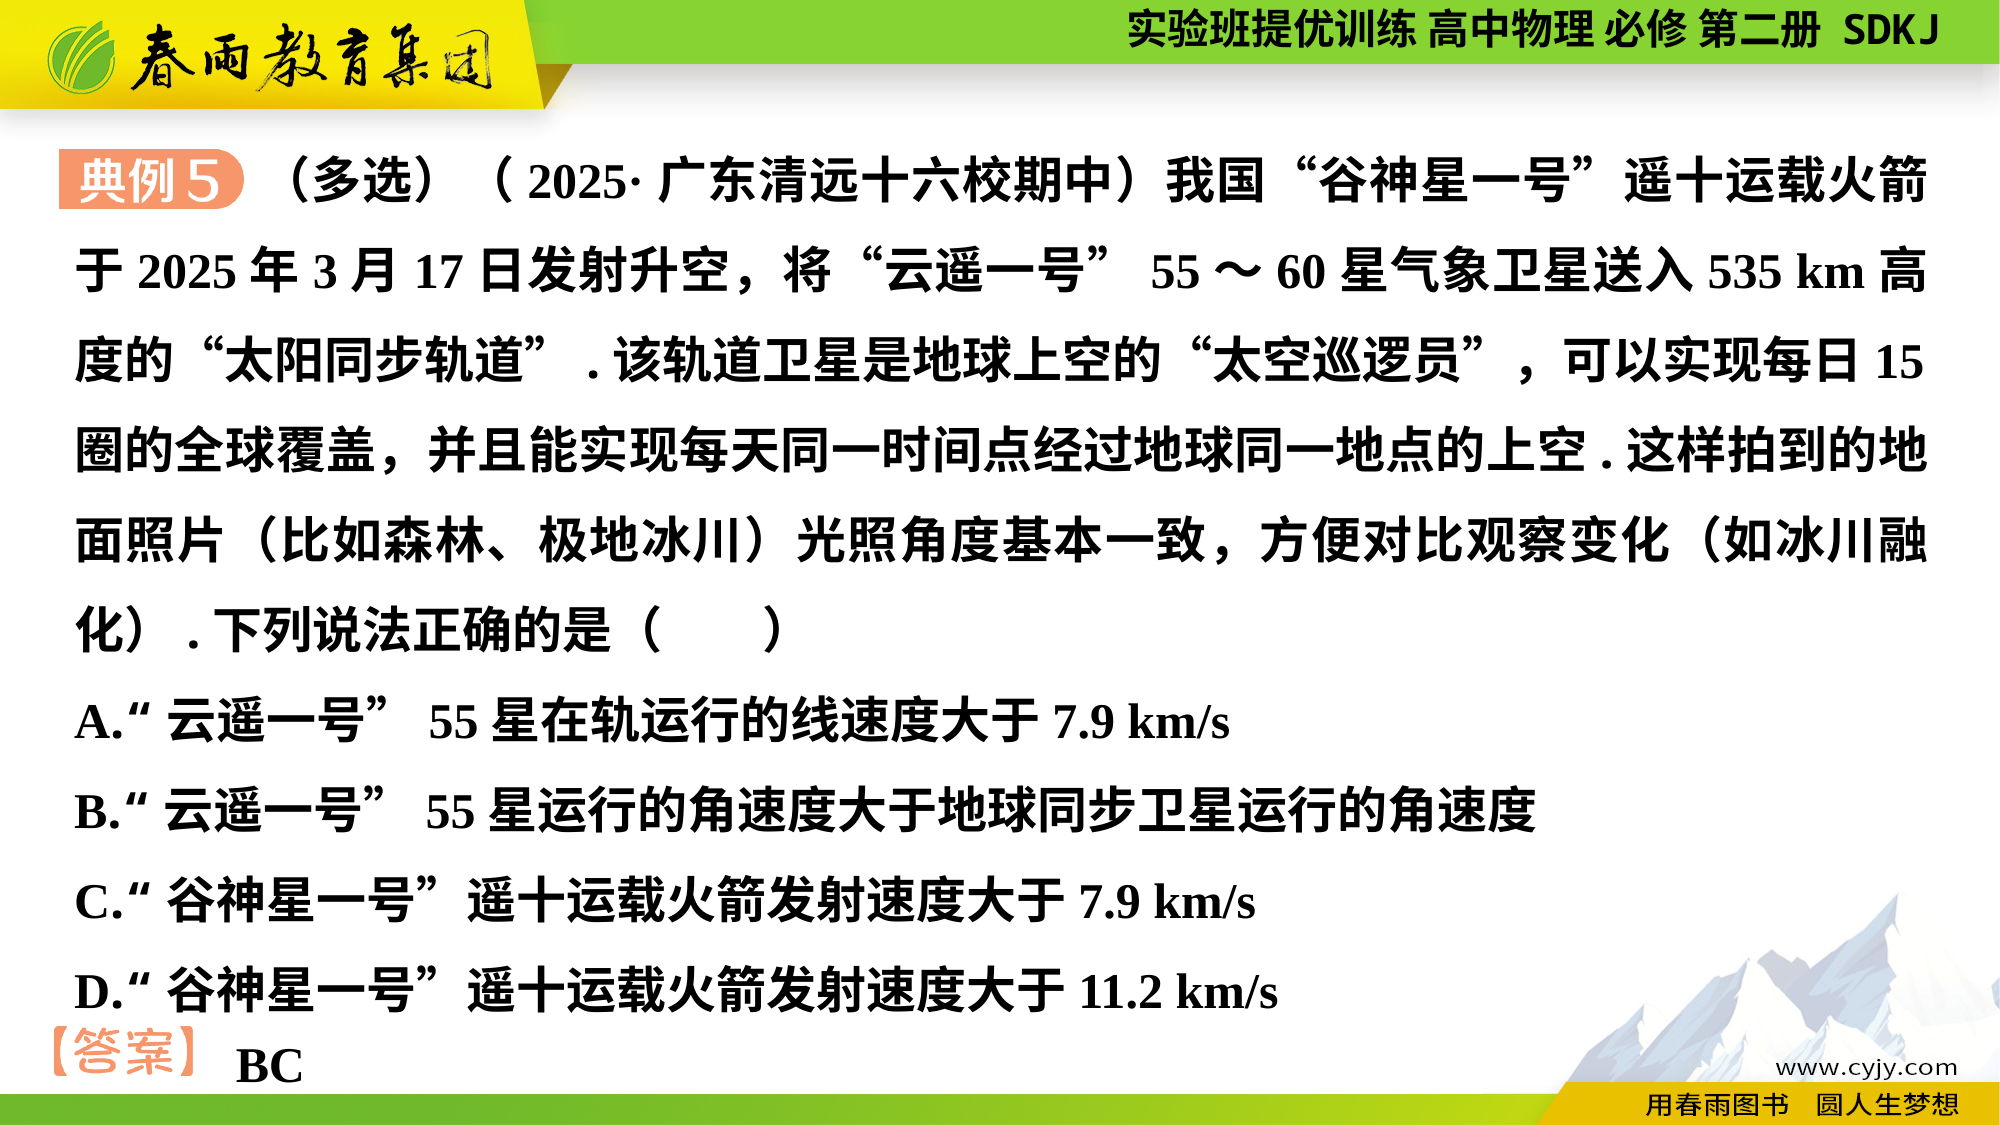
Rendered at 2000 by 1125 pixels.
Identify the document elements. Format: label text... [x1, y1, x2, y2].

text_box BC [220, 995, 320, 1100]
list （多选）（2025·广东清远十六校期中）我国“谷神星一号”遥十运载火箭于2025年3月17日发射升空，将“云遥一号”55～60星气象卫星送入535 km高度的“太阳同步轨道”.该轨道卫星是地球上空的“太空巡逻员”，可以实现每日15圈的全球覆盖，并且能实现每天同一时间点经过地球同一地点的上空.这样拍到的地面照片（比如森林、极地冰川）光照角度基本一致，方便对比观察变化（如冰川融化）.下列说法正确的是（ ） A.“云遥一号”55星在轨运行的线速度大于7.9 km/s B.“云遥一号”55星运行的角速度大于地球同步卫星运行的角速度 C.“谷神星一号”遥十运载火箭发射速度大于7.9 km/s D.“谷神星一号”遥十运载火箭发射速度大于11.2 km/s [59, 111, 1944, 1035]
picture [0, 0, 2000, 1125]
